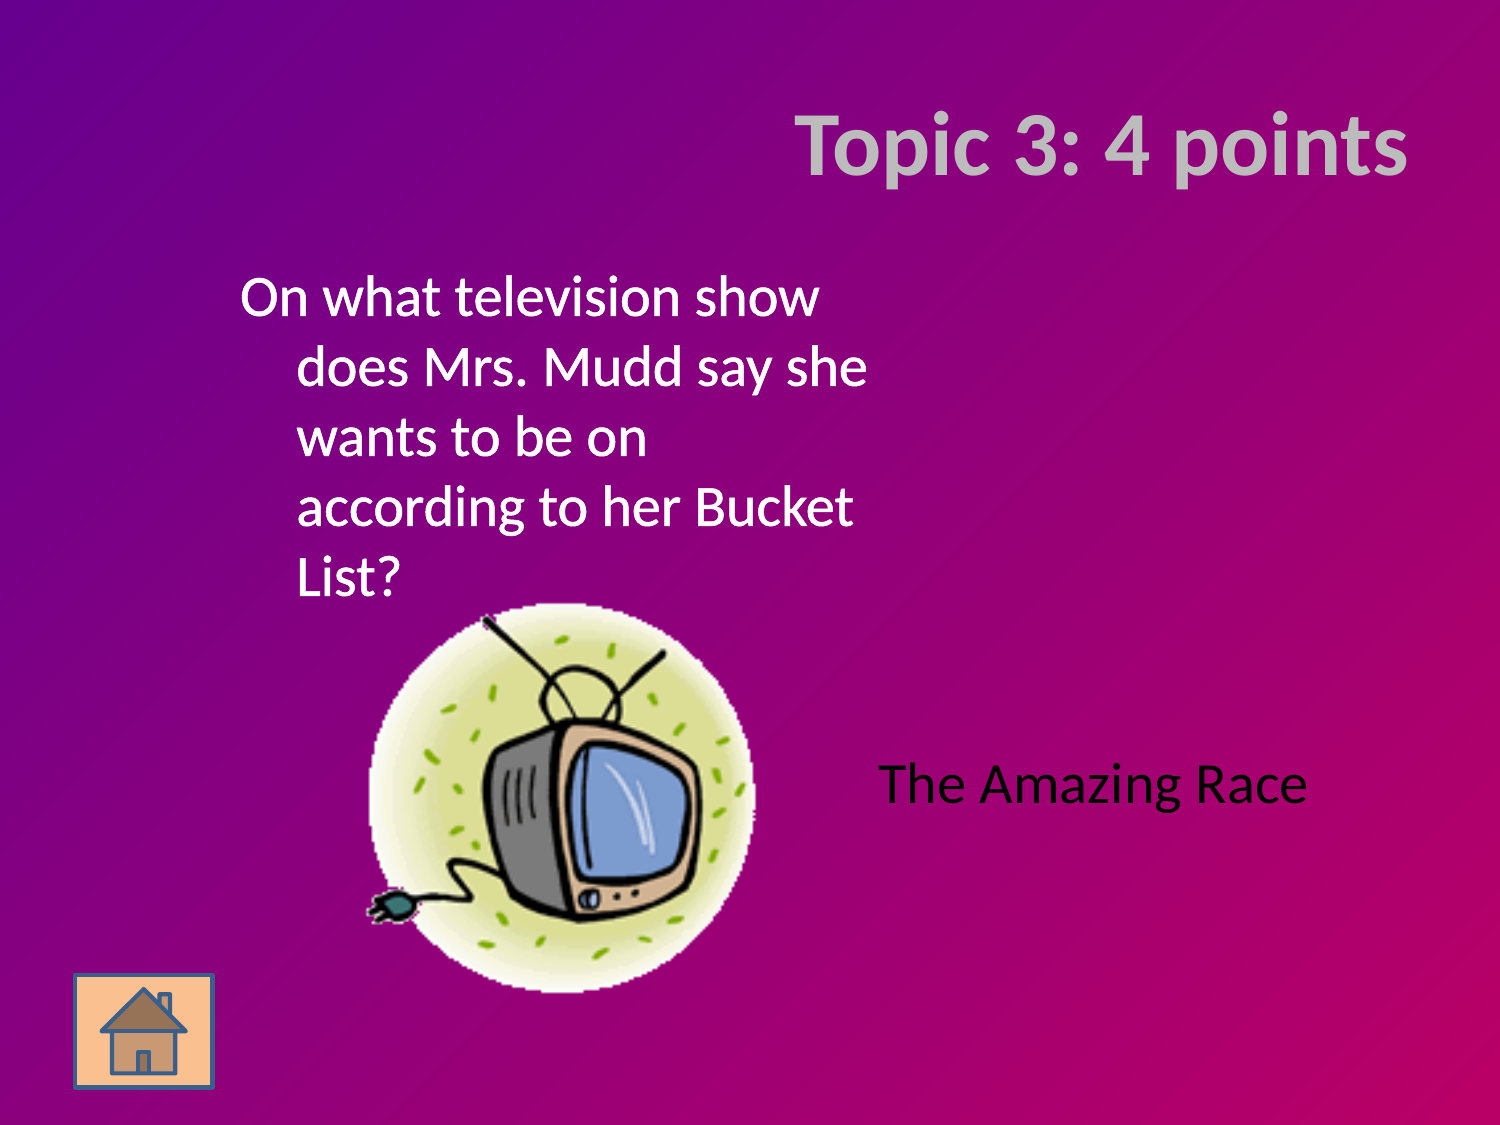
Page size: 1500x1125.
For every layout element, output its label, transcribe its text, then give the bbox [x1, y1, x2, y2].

title Topic 3: 4 points [75, 45, 1425, 233]
text_box [73, 973, 215, 1090]
list The Amazing Race [762, 737, 1425, 1005]
list On what television show does Mrs. Mudd say she wants to be on according to her Bucket List? [225, 249, 888, 993]
picture [362, 599, 759, 999]
